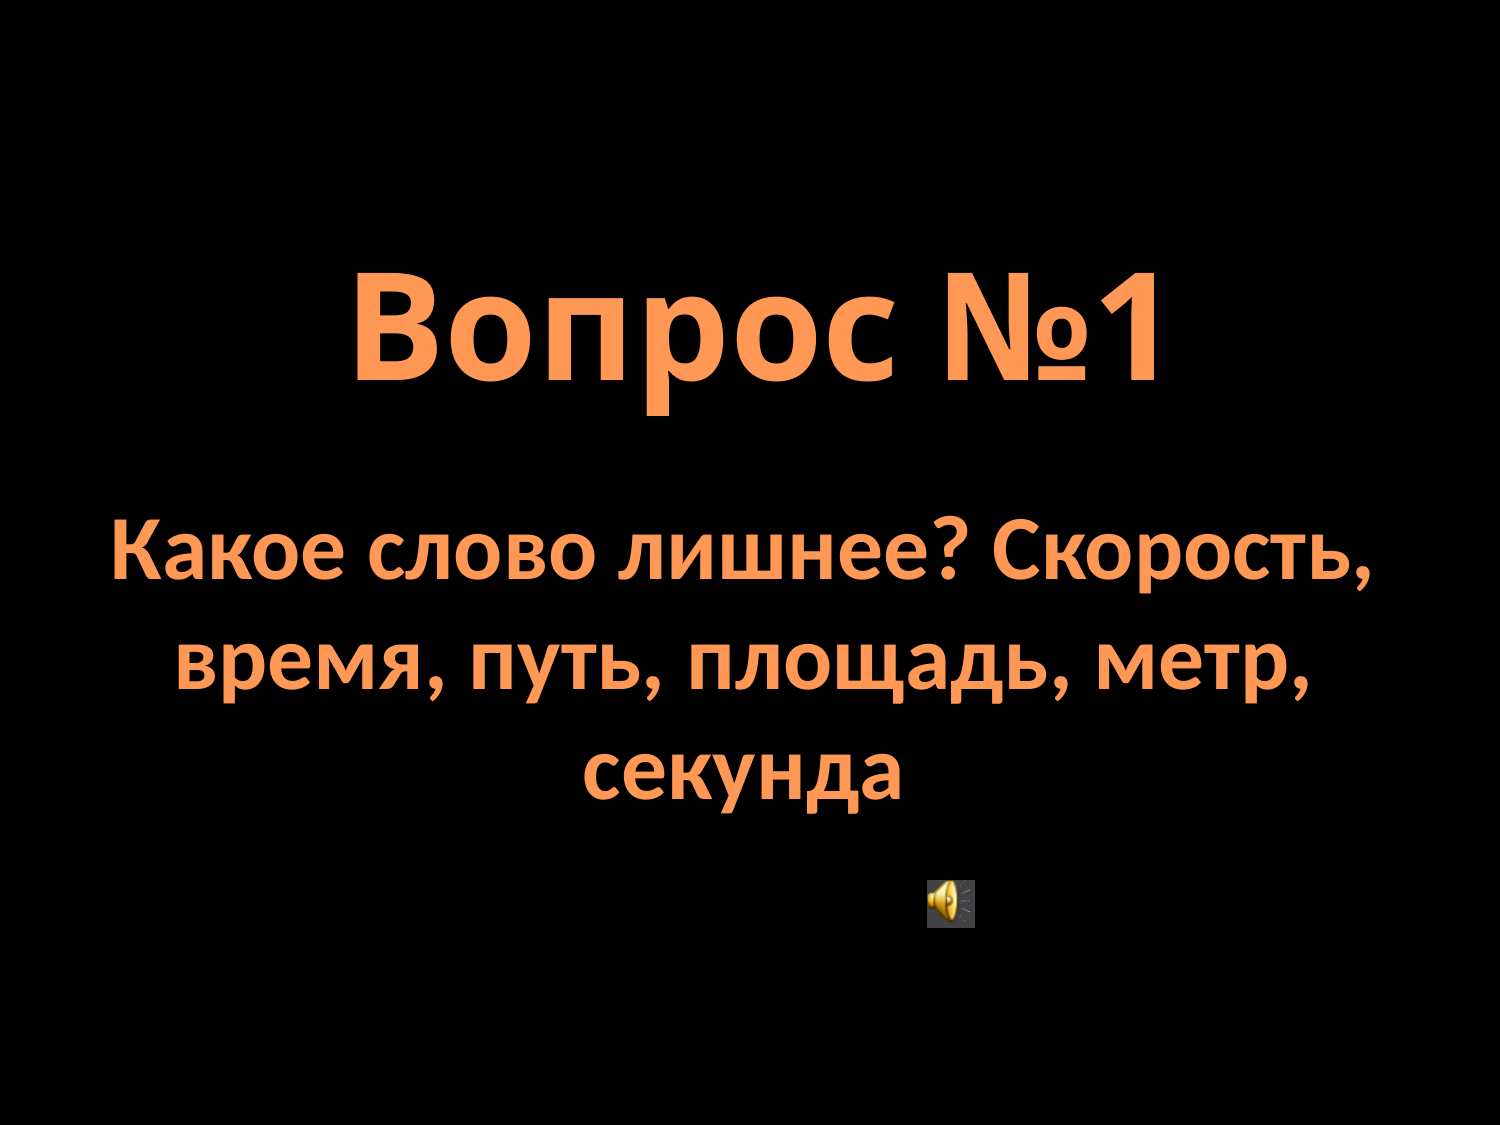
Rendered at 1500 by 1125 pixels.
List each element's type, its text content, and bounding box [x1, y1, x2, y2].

text_box Вопрос №1 [128, 222, 1395, 418]
text_box Какое слово лишнее? Скорость, время, путь, площадь, метр, секунда [93, 480, 1395, 826]
picture [925, 878, 977, 930]
